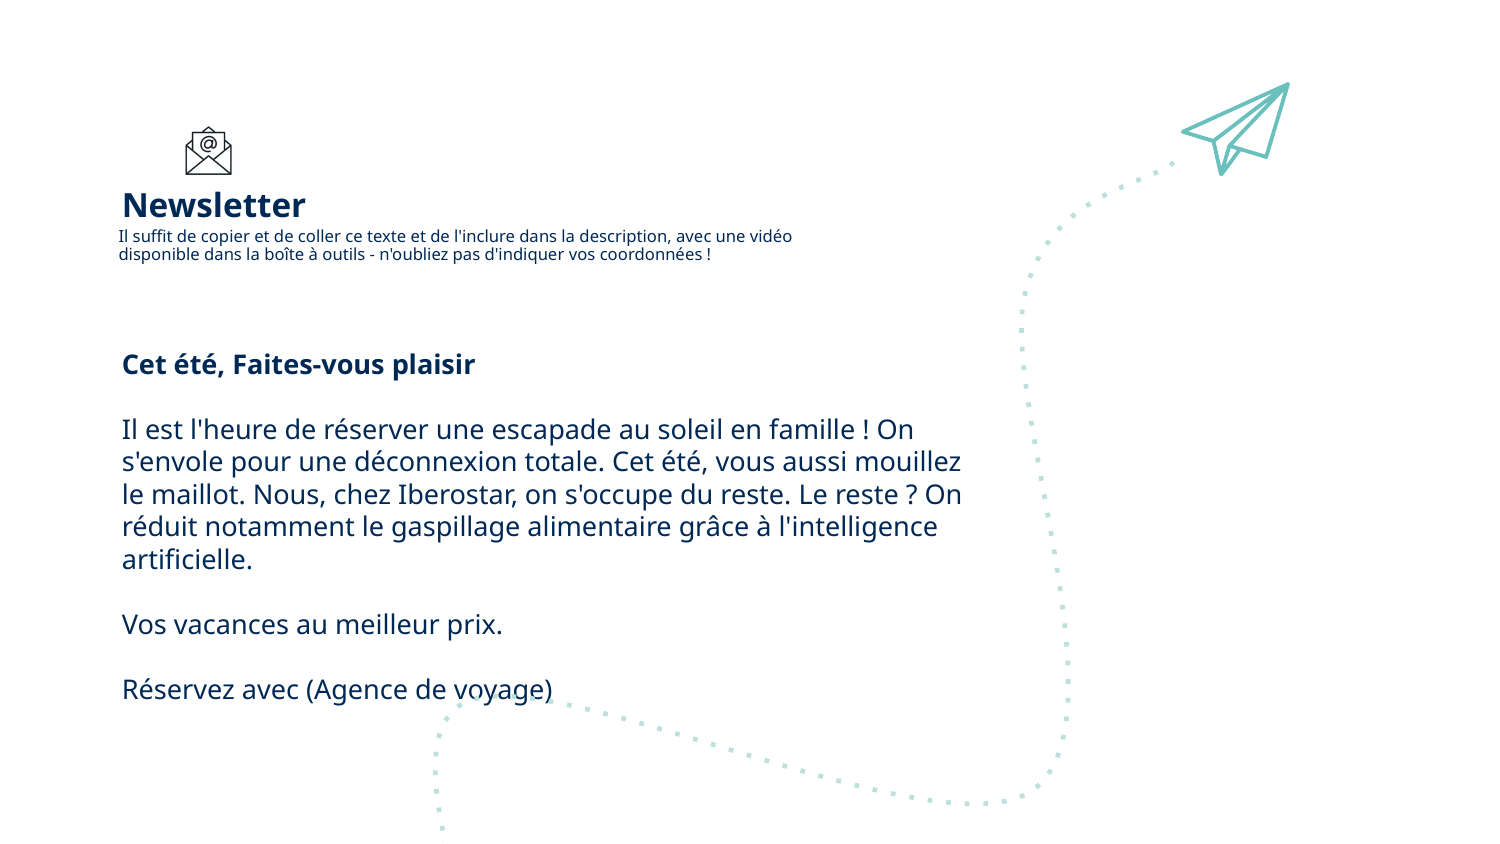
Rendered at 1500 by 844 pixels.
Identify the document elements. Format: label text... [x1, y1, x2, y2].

text_box Cet été, Faites-vous plaisir Il est l'heure de réserver une escapade au soleil en famille ! On s'envole pour une déconnexion totale. Cet été, vous aussi mouillez le maillot. Nous, chez Iberostar, on s'occupe du reste. Le reste ? On réduit notamment le gaspillage alimentaire grâce à l'intelligence artificielle. Vos vacances au meilleur prix. Réservez avec (Agence de voyage) [121, 347, 982, 735]
text_box Il suffit de copier et de coller ce texte et de l'inclure dans la description, avec une vidéo disponible dans la boîte à outils - n'oubliez pas d'indiquer vos coordonnées ! [103, 212, 888, 263]
text_box [435, 162, 1174, 844]
text_box Newsletter [121, 188, 781, 212]
picture [158, 118, 258, 180]
picture [1181, 82, 1291, 176]
